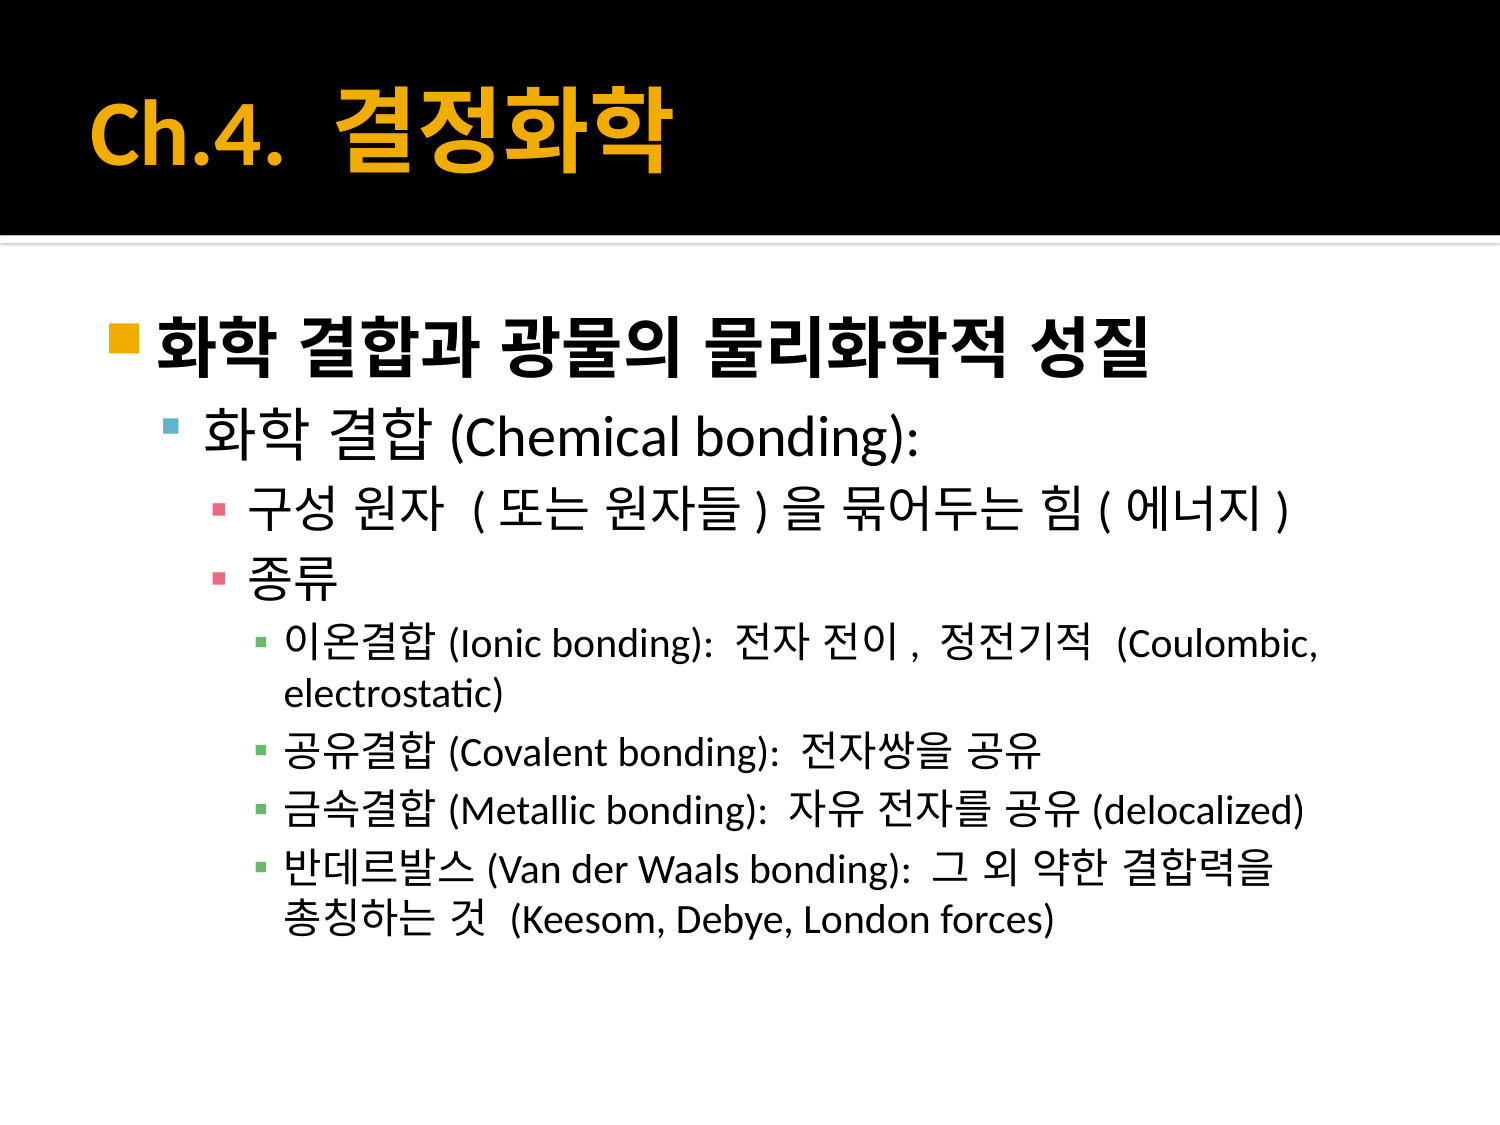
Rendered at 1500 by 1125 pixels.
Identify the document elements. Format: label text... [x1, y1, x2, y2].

list 화학 결합과 광물의 물리화학적 성질 화학 결합(Chemical bonding): 구성 원자 (또는 원자들)을 묶어두는 힘(에너지) 종류 이온결합(Ionic bonding): 전자 전이, 정전기적 (Coulombic, electrostatic) 공유결합(Covalent bonding): 전자쌍을 공유 금속결합(Metallic bonding): 자유 전자를 공유(delocalized) 반데르발스(Van der Waals bonding): 그 외 약한 결합력을 총칭하는 것 (Keesom, Debye, London forces) [75, 291, 1425, 1050]
title Ch.4. 결정화학 [75, 25, 1425, 231]
